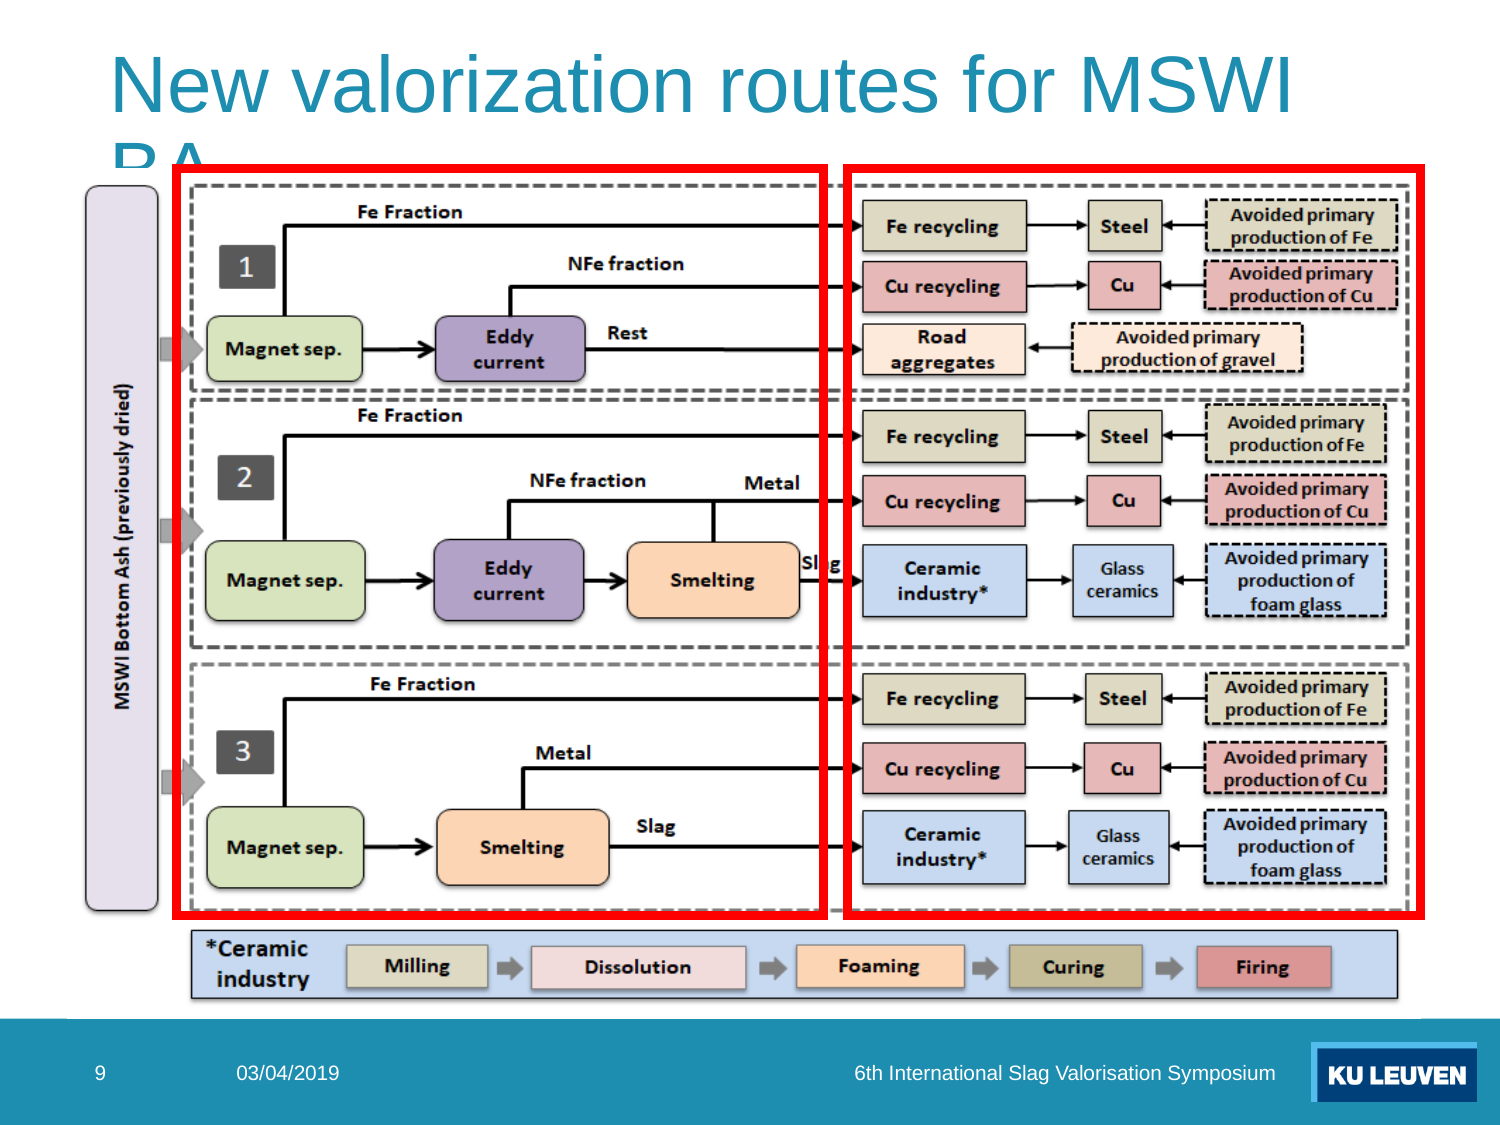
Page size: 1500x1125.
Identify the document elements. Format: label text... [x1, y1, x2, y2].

title New valorization routes for MSWI BA [94, 35, 1406, 168]
picture [67, 168, 1421, 1019]
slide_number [236, 1019, 355, 1125]
picture [1312, 1042, 1477, 1102]
footer 6th International Slag Valorisation Symposium [705, 1019, 1312, 1125]
slide_number 9 [94, 1019, 201, 1125]
